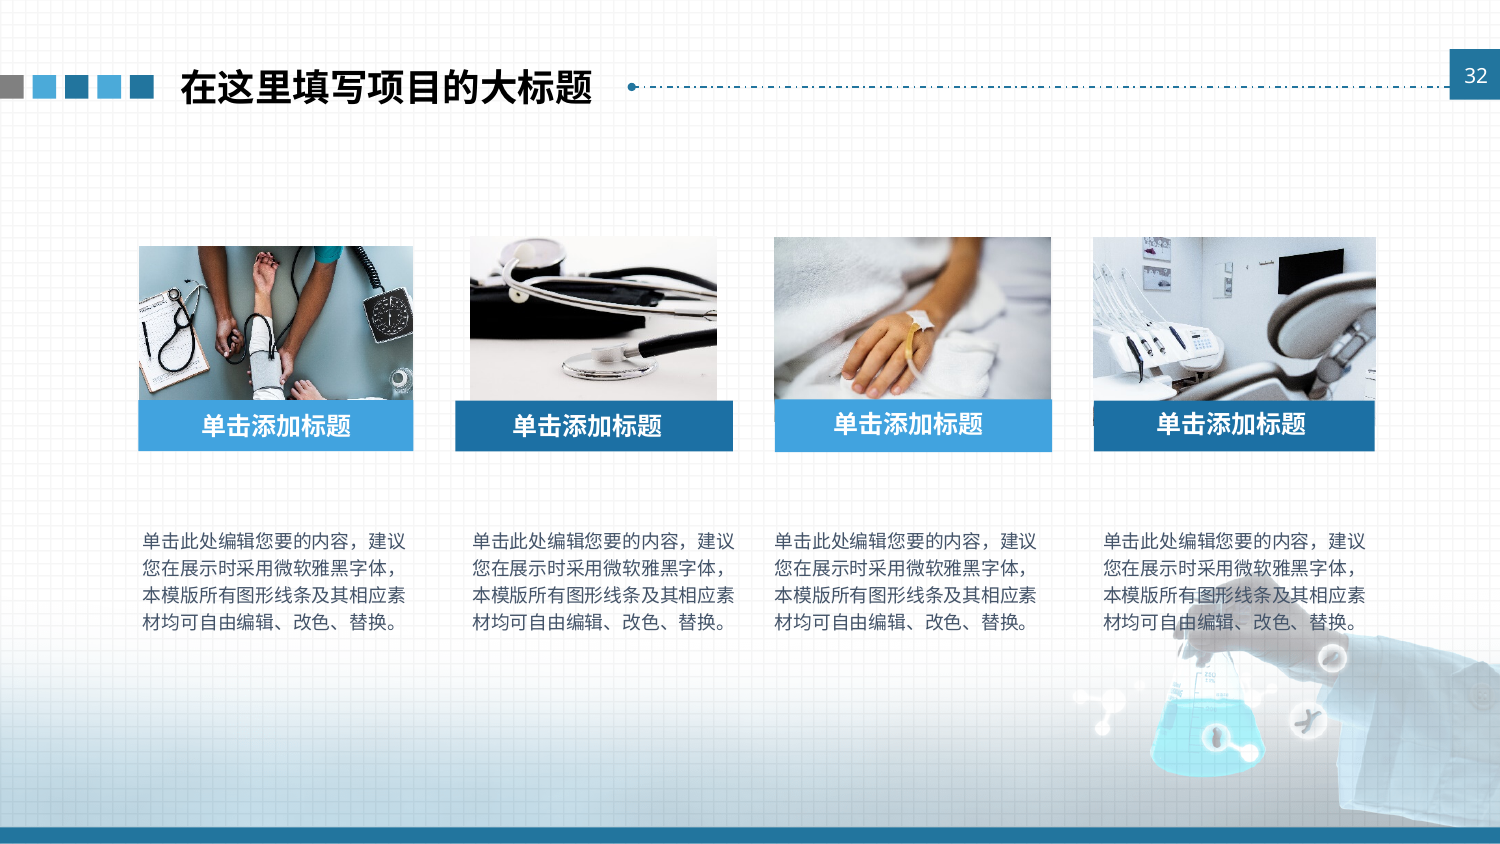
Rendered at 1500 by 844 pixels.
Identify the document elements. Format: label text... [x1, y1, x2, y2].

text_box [771, 237, 1053, 453]
text_box [129, 74, 154, 100]
text_box 单击此处编辑您要的内容，建议您在展示时采用微软雅黑字体，本模版所有图形线条及其相应素材均可自由编辑、改色、替换。 [774, 525, 1047, 634]
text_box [138, 246, 415, 452]
text_box 在这里填写项目的大标题 [165, 56, 615, 117]
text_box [450, 236, 734, 452]
text_box 32 [1449, 54, 1500, 95]
picture [0, 0, 1500, 827]
text_box 单击此处编辑您要的内容，建议您在展示时采用微软雅黑字体，本模版所有图形线条及其相应素材均可自由编辑、改色、替换。 [1103, 525, 1375, 634]
text_box [1449, 48, 1500, 54]
text_box [64, 74, 89, 100]
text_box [1093, 237, 1377, 452]
text_box [1449, 95, 1500, 101]
text_box [32, 74, 57, 100]
text_box 单击此处编辑您要的内容，建议您在展示时采用微软雅黑字体，本模版所有图形线条及其相应素材均可自由编辑、改色、替换。 [142, 525, 415, 634]
text_box 单击此处编辑您要的内容，建议您在展示时采用微软雅黑字体，本模版所有图形线条及其相应素材均可自由编辑、改色、替换。 [472, 525, 744, 634]
text_box [96, 74, 122, 100]
text_box [0, 74, 25, 100]
